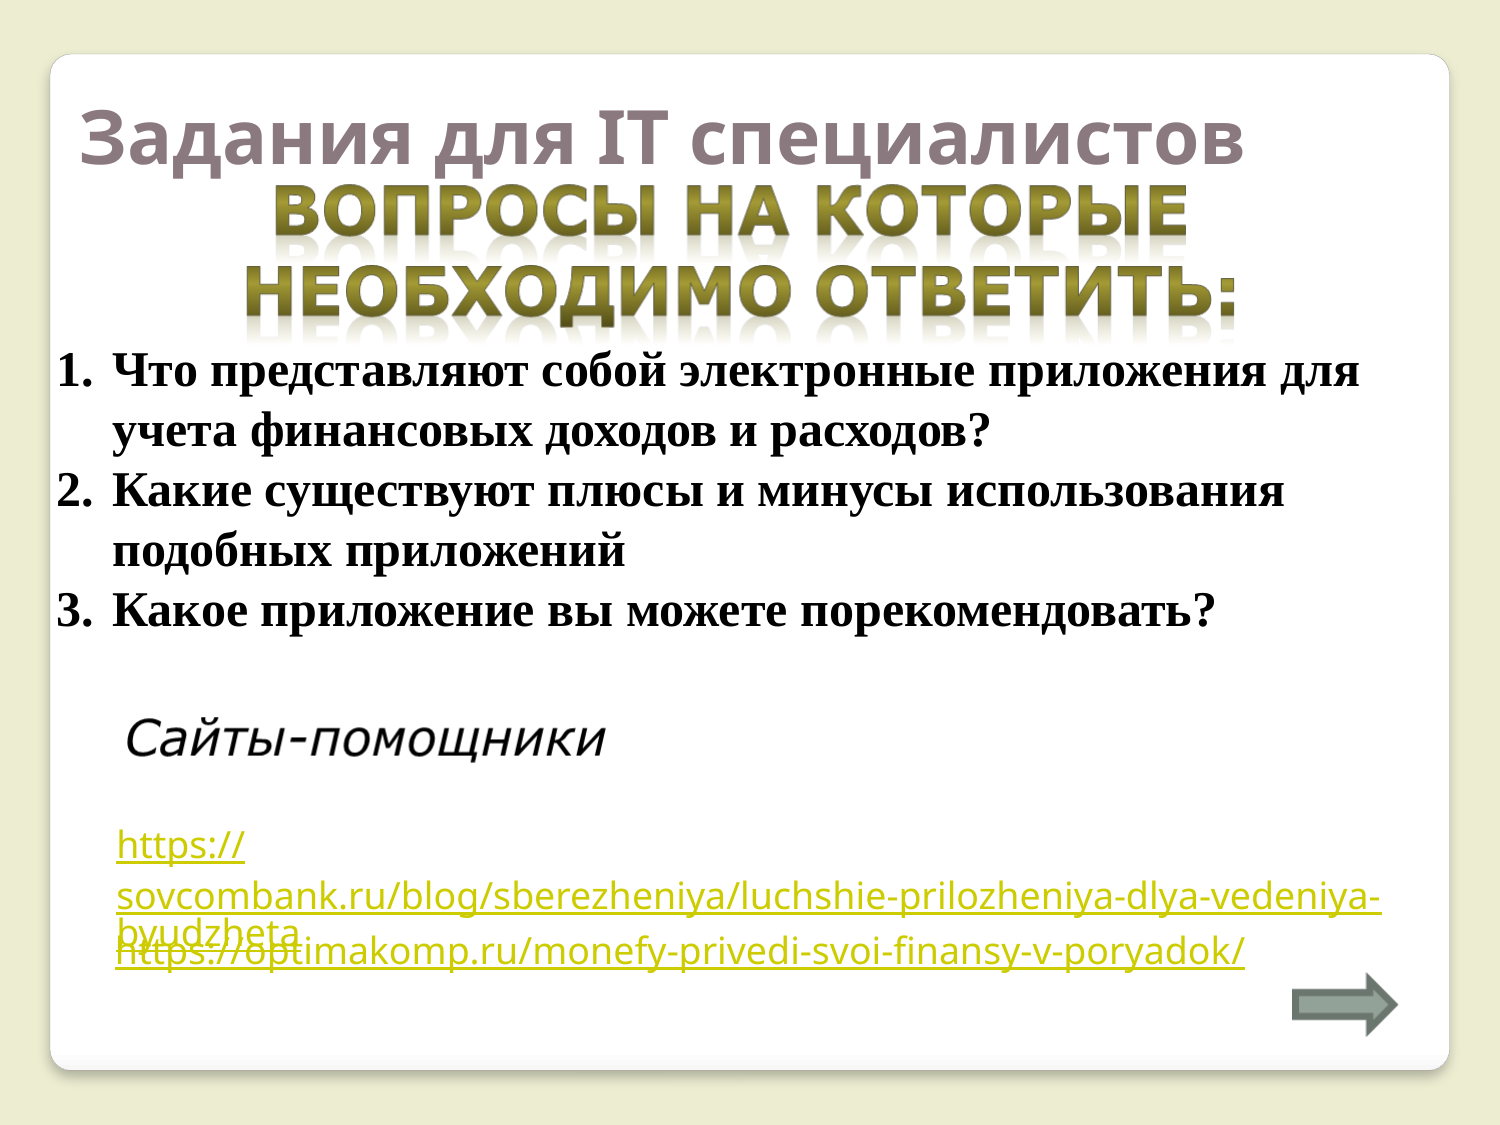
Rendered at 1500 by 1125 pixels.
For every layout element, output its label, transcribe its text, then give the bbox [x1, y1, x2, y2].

picture [94, 690, 637, 796]
picture [1292, 972, 1399, 1037]
picture [200, 148, 1282, 384]
text_box https://sovcombank.ru/blog/sberezheniya/luchshie-prilozheniya-dlya-vedeniya-byudzheta [101, 813, 1401, 975]
text_box https://optimakomp.ru/monefy-privedi-svoi-finansy-v-poryadok/ [100, 919, 1287, 1030]
text_box Что представляют собой электронные приложения для учета финансовых доходов и расходов? Какие существуют плюсы и минусы использования подобных приложений Какое приложение вы можете порекомендовать? [41, 329, 1459, 644]
text_box Задания для IT специалистов [63, 81, 1500, 187]
